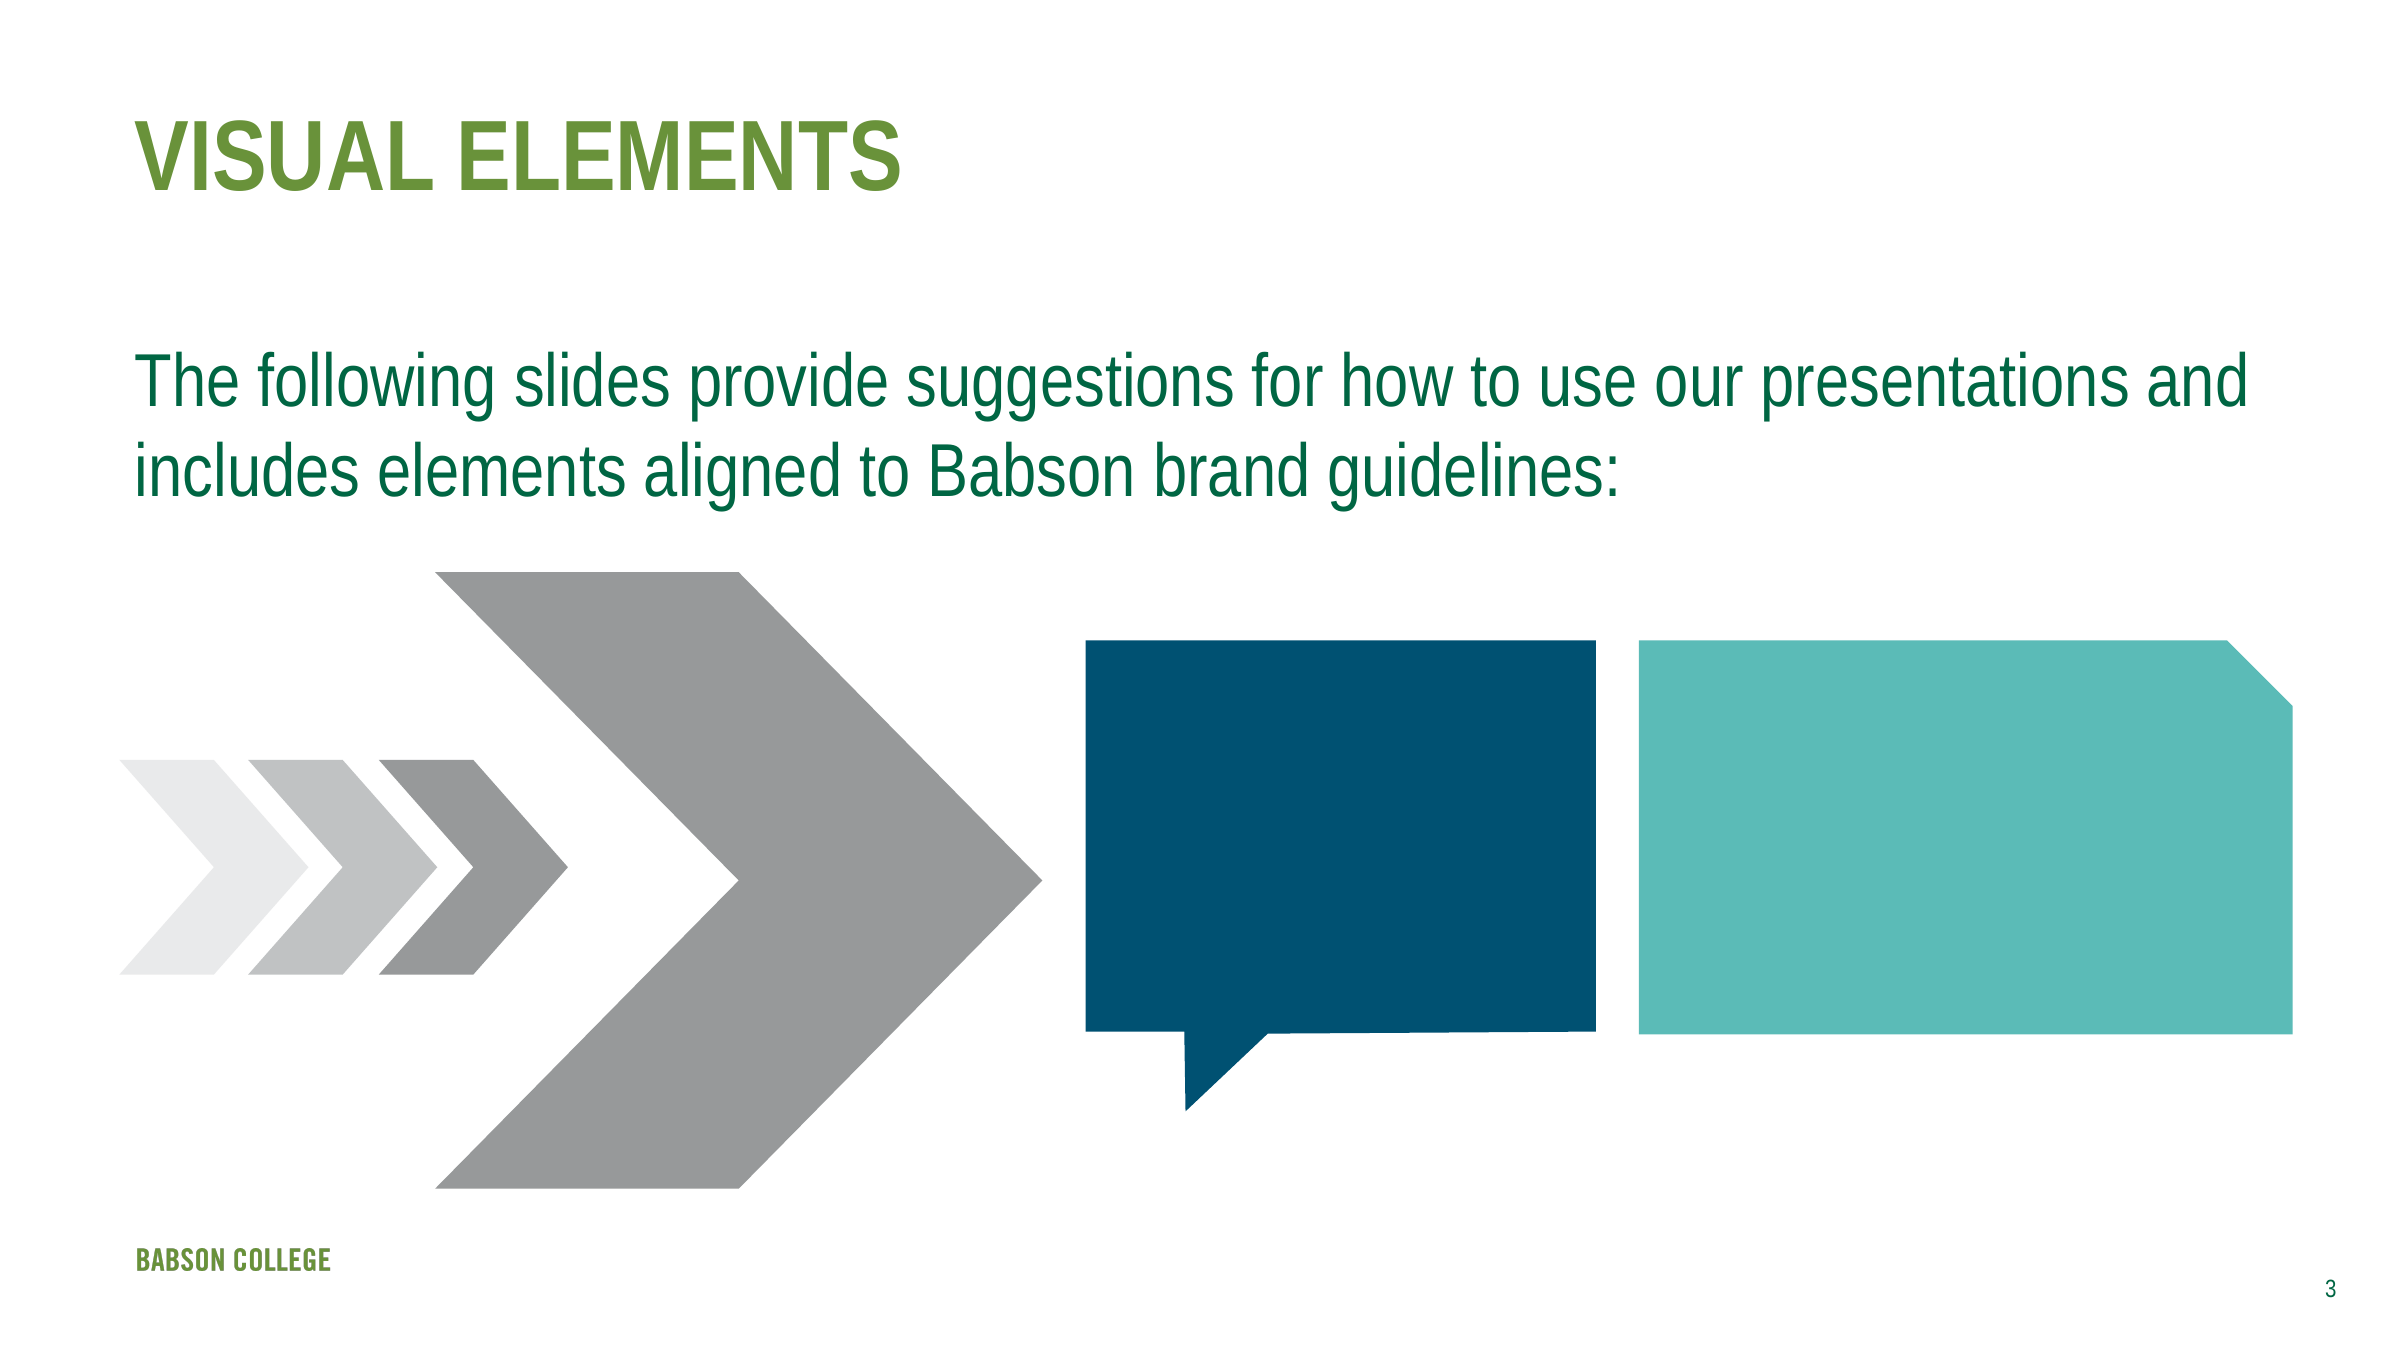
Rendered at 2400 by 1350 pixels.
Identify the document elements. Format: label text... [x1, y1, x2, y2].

text_box [1083, 638, 1598, 1114]
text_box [119, 759, 569, 975]
list The following slides provide suggestions for how to use our presentations and includes elements aligned to Babson brand guidelines: [113, 320, 2293, 1189]
text_box [1638, 640, 2293, 1035]
picture [136, 1248, 331, 1271]
text_box [433, 570, 1045, 1191]
slide_number 3 [2277, 1251, 2352, 1324]
title visual elements [120, 71, 2235, 230]
